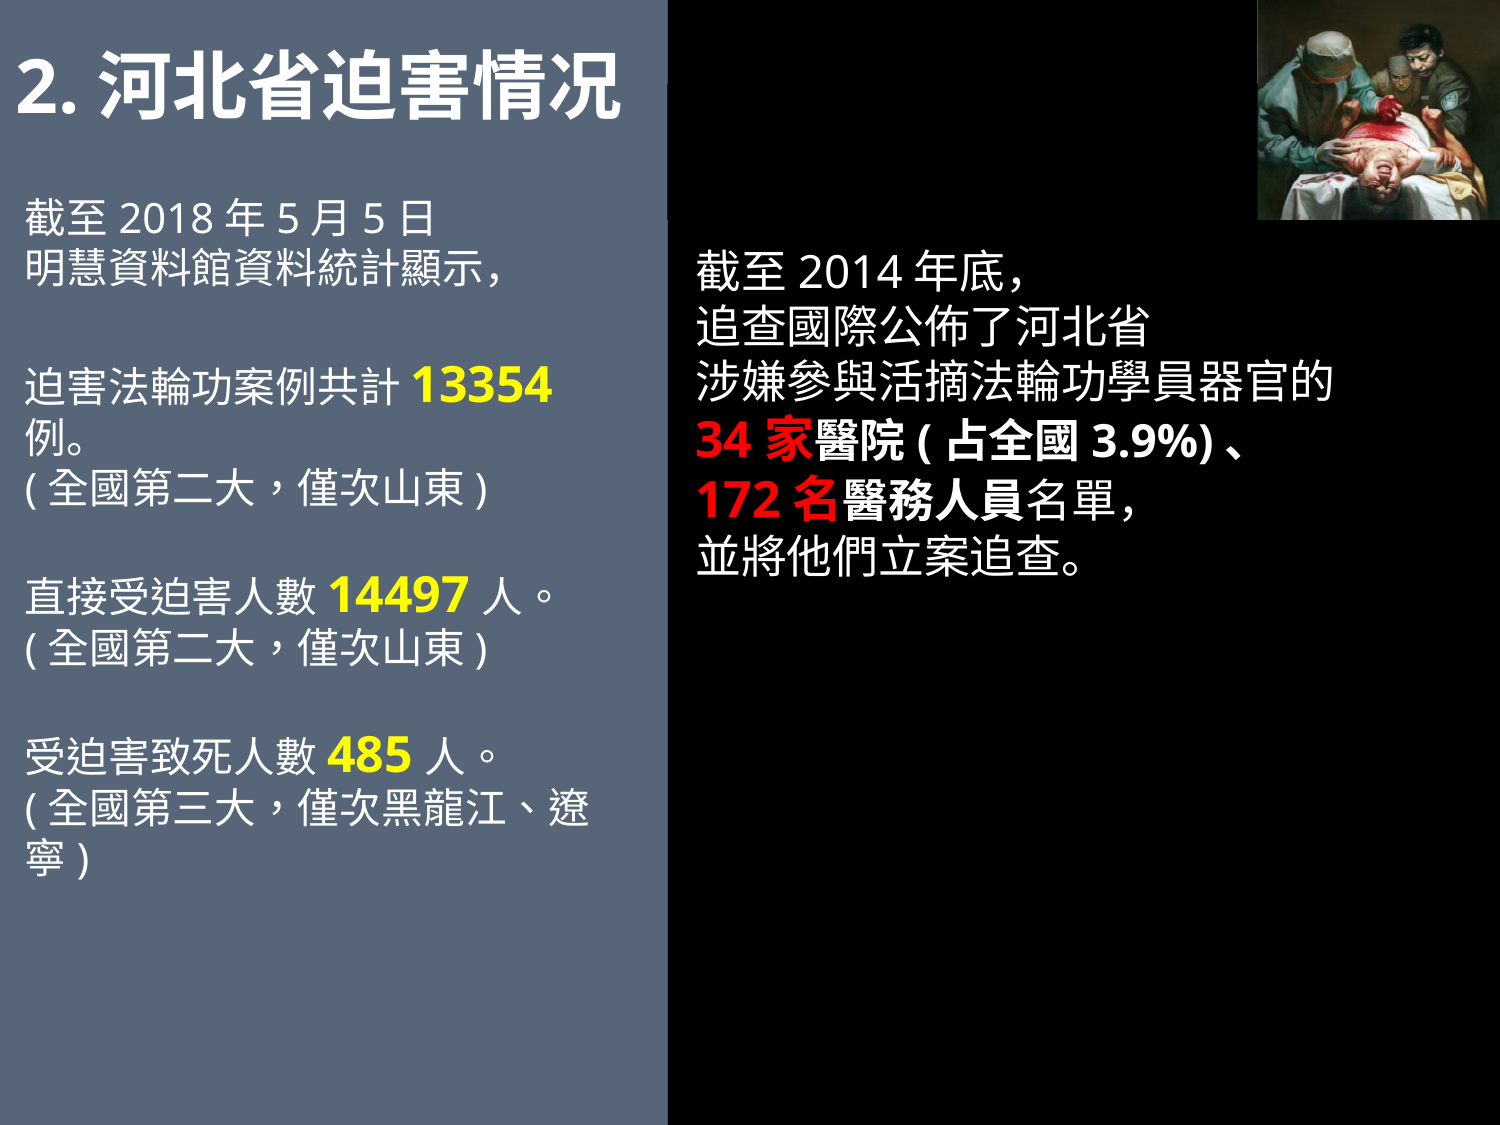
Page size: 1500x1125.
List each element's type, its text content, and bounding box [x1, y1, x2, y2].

text_box 2.河北省迫害情况 [7, 30, 630, 136]
text_box [0, 0, 668, 1125]
text_box [668, 227, 1500, 1125]
text_box 截至2014年底， 追查國際公佈了河北省 涉嫌參與活摘法輪功學員器官的 34家醫院(占全國3.9%)、 172名醫務人員名單， 並將他們立案追查。 [687, 234, 1480, 590]
text_box 截至2018年5月5日 明慧資料館資料統計顯示， 迫害法輪功案例共計13354例。 (全國第二大，僅次山東) 直接受迫害人數14497人。 (全國第二大，僅次山東) 受迫害致死人數485人。 (全國第三大，僅次黑龍江、遼寧) [17, 184, 656, 940]
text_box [666, 0, 1500, 221]
